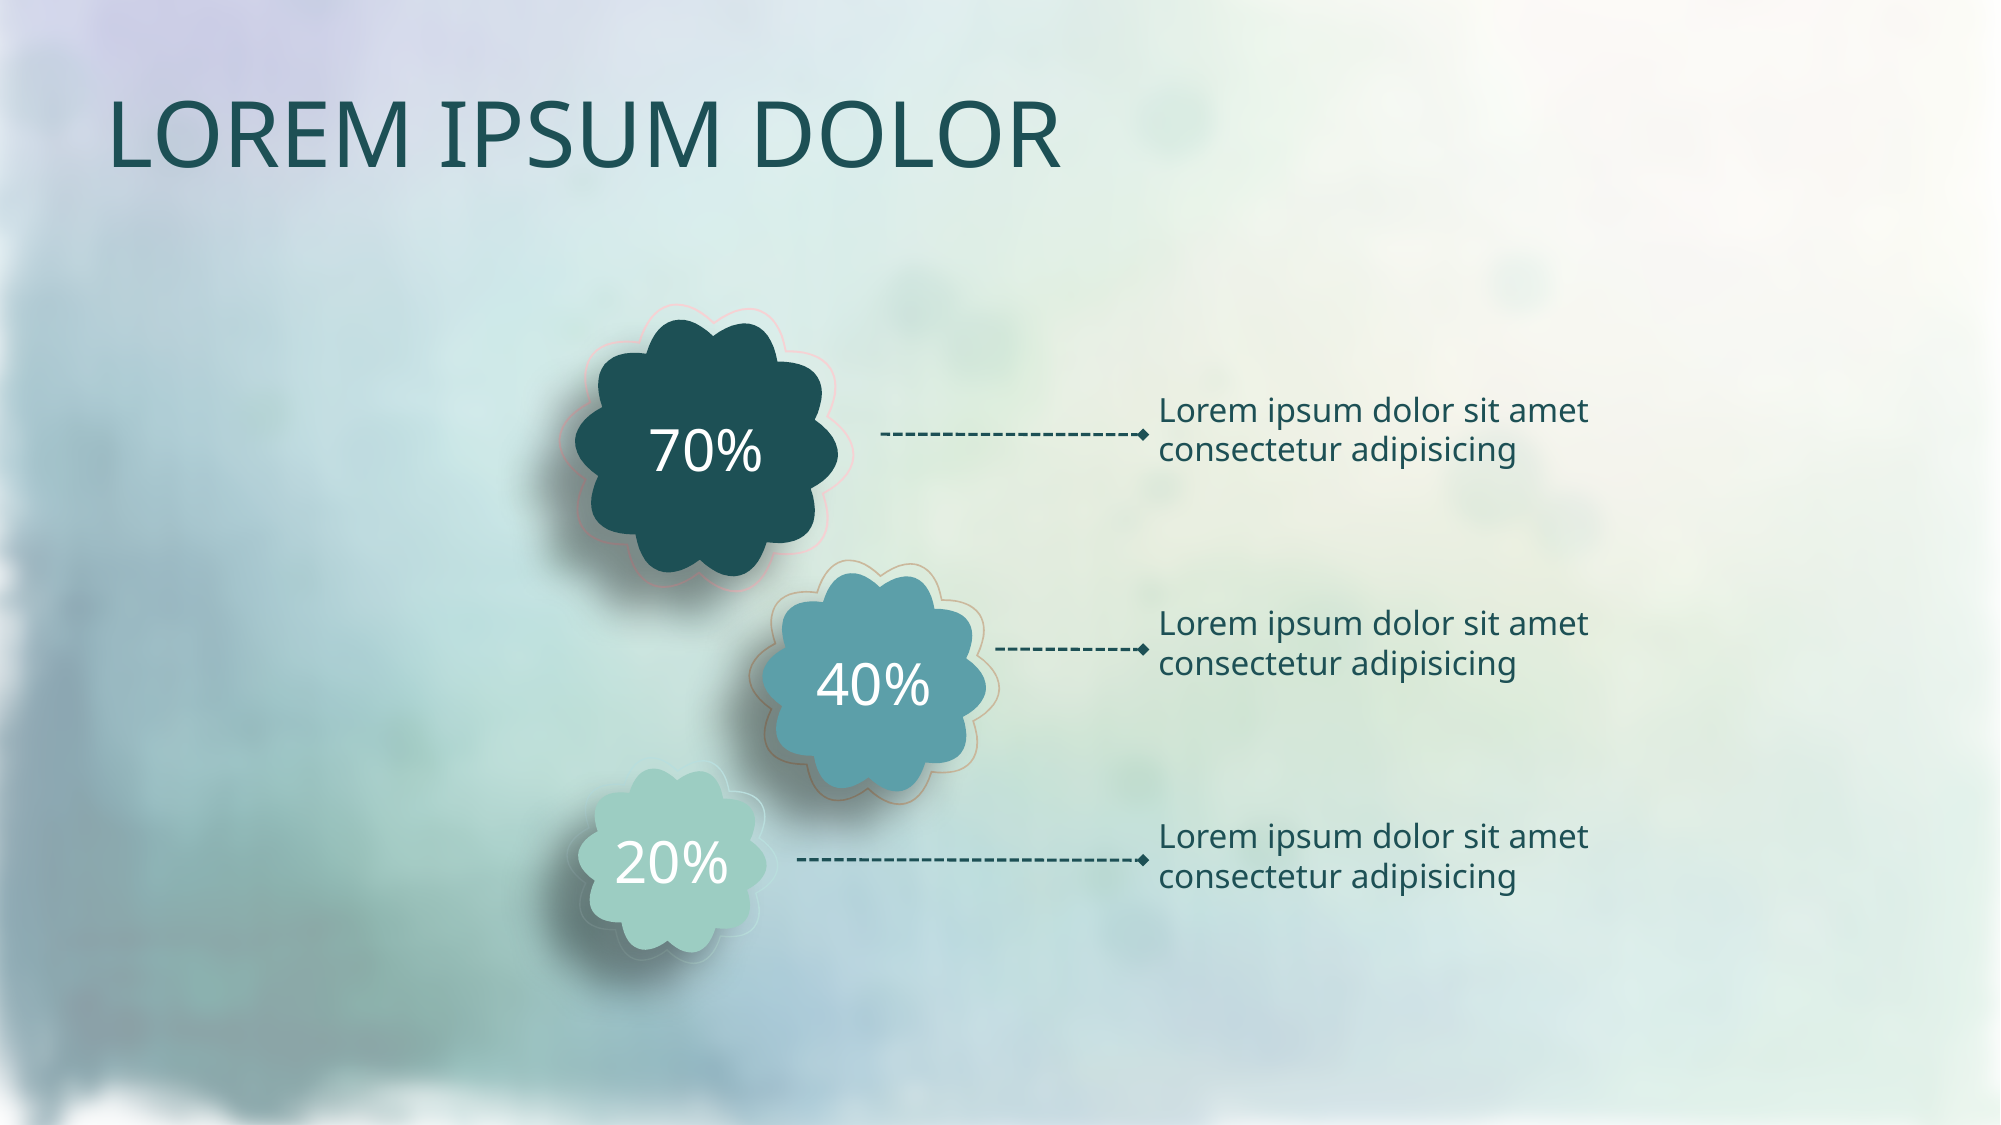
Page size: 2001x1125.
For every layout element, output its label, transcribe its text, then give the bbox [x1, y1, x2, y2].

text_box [558, 303, 855, 593]
text_box LOREM IPSUM DOLOR [90, 29, 1816, 247]
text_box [566, 757, 779, 965]
text_box Lorem ipsum dolor sit amet consectetur adipisicing [1143, 808, 1617, 945]
text_box Lorem ipsum dolor sit amet consectetur adipisicing [1143, 381, 1617, 518]
text_box Lorem ipsum dolor sit amet consectetur adipisicing [1143, 594, 1617, 731]
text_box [748, 559, 1001, 806]
